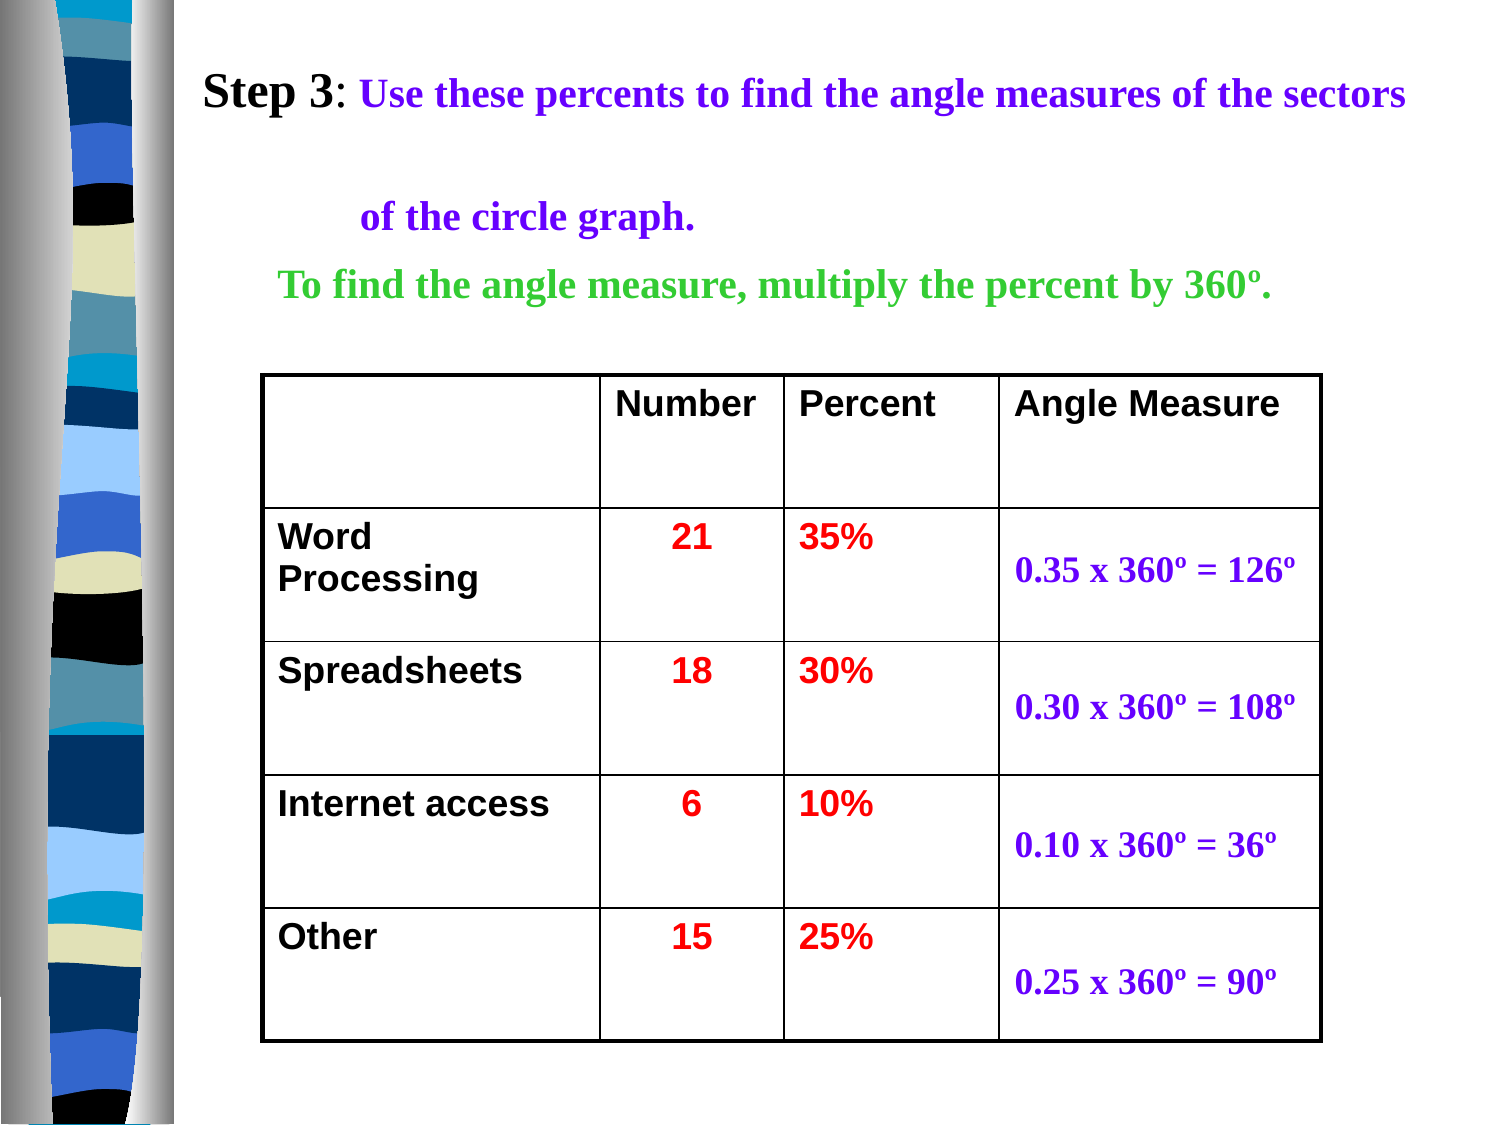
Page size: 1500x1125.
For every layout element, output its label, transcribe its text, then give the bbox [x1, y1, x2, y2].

table_header Angle Measure [1000, 377, 1319, 507]
text_box 0.25 x 360º = 90º [999, 949, 1293, 1010]
table_cell Spreadsheets [265, 642, 599, 774]
text_box [1162, 556, 1441, 632]
text_box To find the angle measure, multiply the percent by 360º. [262, 249, 1350, 315]
table_cell [1000, 909, 1319, 1039]
table_cell [1000, 509, 1319, 537]
table_cell 35% [785, 509, 998, 641]
table_cell 18 [601, 642, 783, 774]
text_box 0.10 x 360º = 36º [999, 812, 1293, 873]
table_cell Other [265, 909, 599, 1039]
text_box Step 3: Use these percents to find the angle measures of the sectors of the circle graph. [187, 50, 1425, 246]
table_cell [1000, 642, 1319, 774]
table_cell 21 [601, 509, 783, 641]
table_header Number [601, 377, 783, 507]
text_box 0.35 x 360º = 126º [999, 537, 1325, 598]
table_cell Internet access [265, 776, 599, 907]
table_header Percent [785, 377, 998, 507]
table_cell 10% [785, 776, 998, 907]
table_cell 15 [601, 909, 783, 1039]
table_cell [1000, 598, 1319, 641]
table_cell 6 [601, 776, 783, 907]
table_header [265, 377, 599, 507]
table_cell 30% [785, 642, 998, 774]
table_cell [1000, 776, 1319, 907]
table_cell Word Processing [265, 509, 599, 641]
table_cell 25% [785, 909, 998, 1039]
text_box 0.30 x 360º = 108º [999, 674, 1311, 735]
